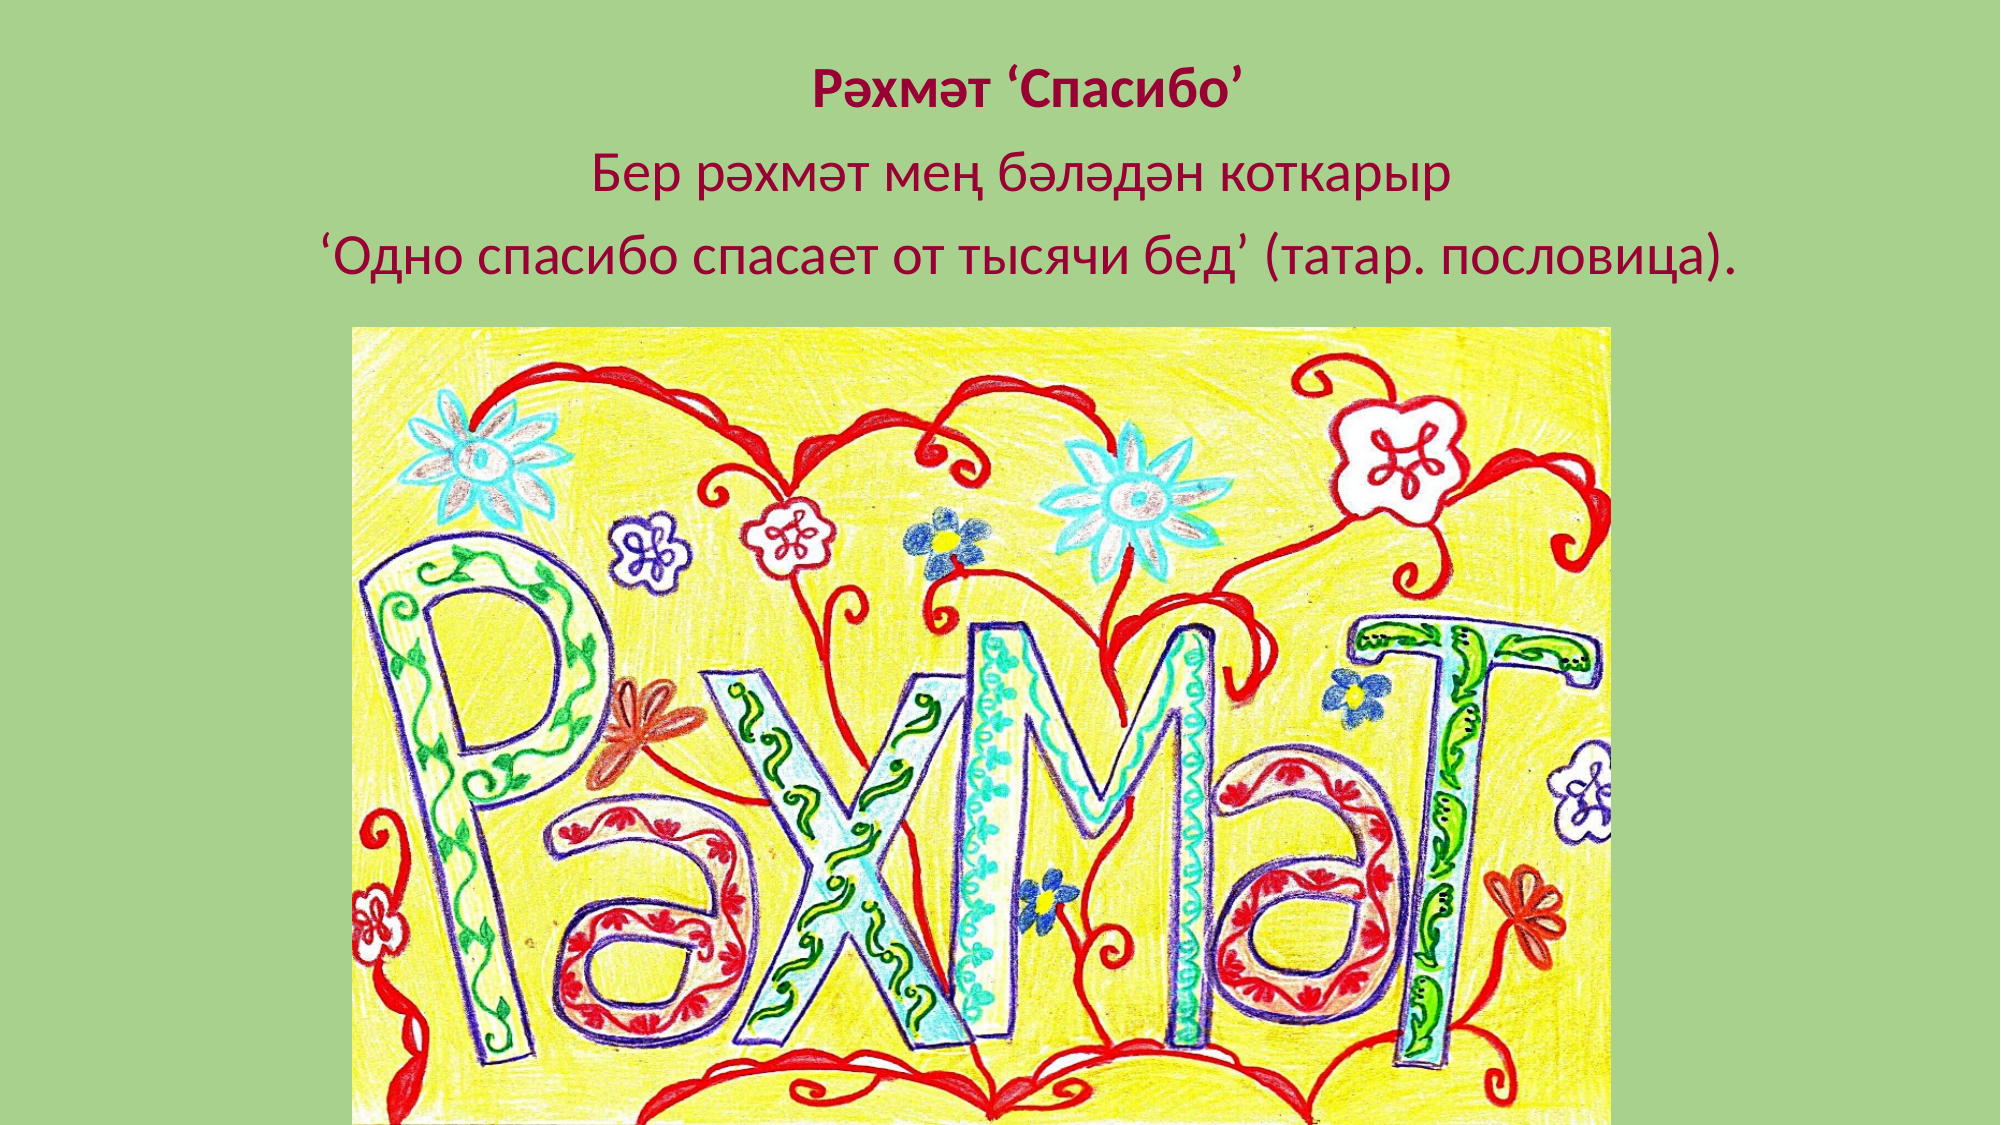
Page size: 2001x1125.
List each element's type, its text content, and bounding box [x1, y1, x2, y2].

list Рәхмәт ‘Спасибо’ Бер рәхмәт мең бәләдән коткарыр ‘Одно спасибо спасает от тысячи бед’ (татар. пословица). [166, 49, 1892, 304]
picture [352, 327, 1611, 1125]
